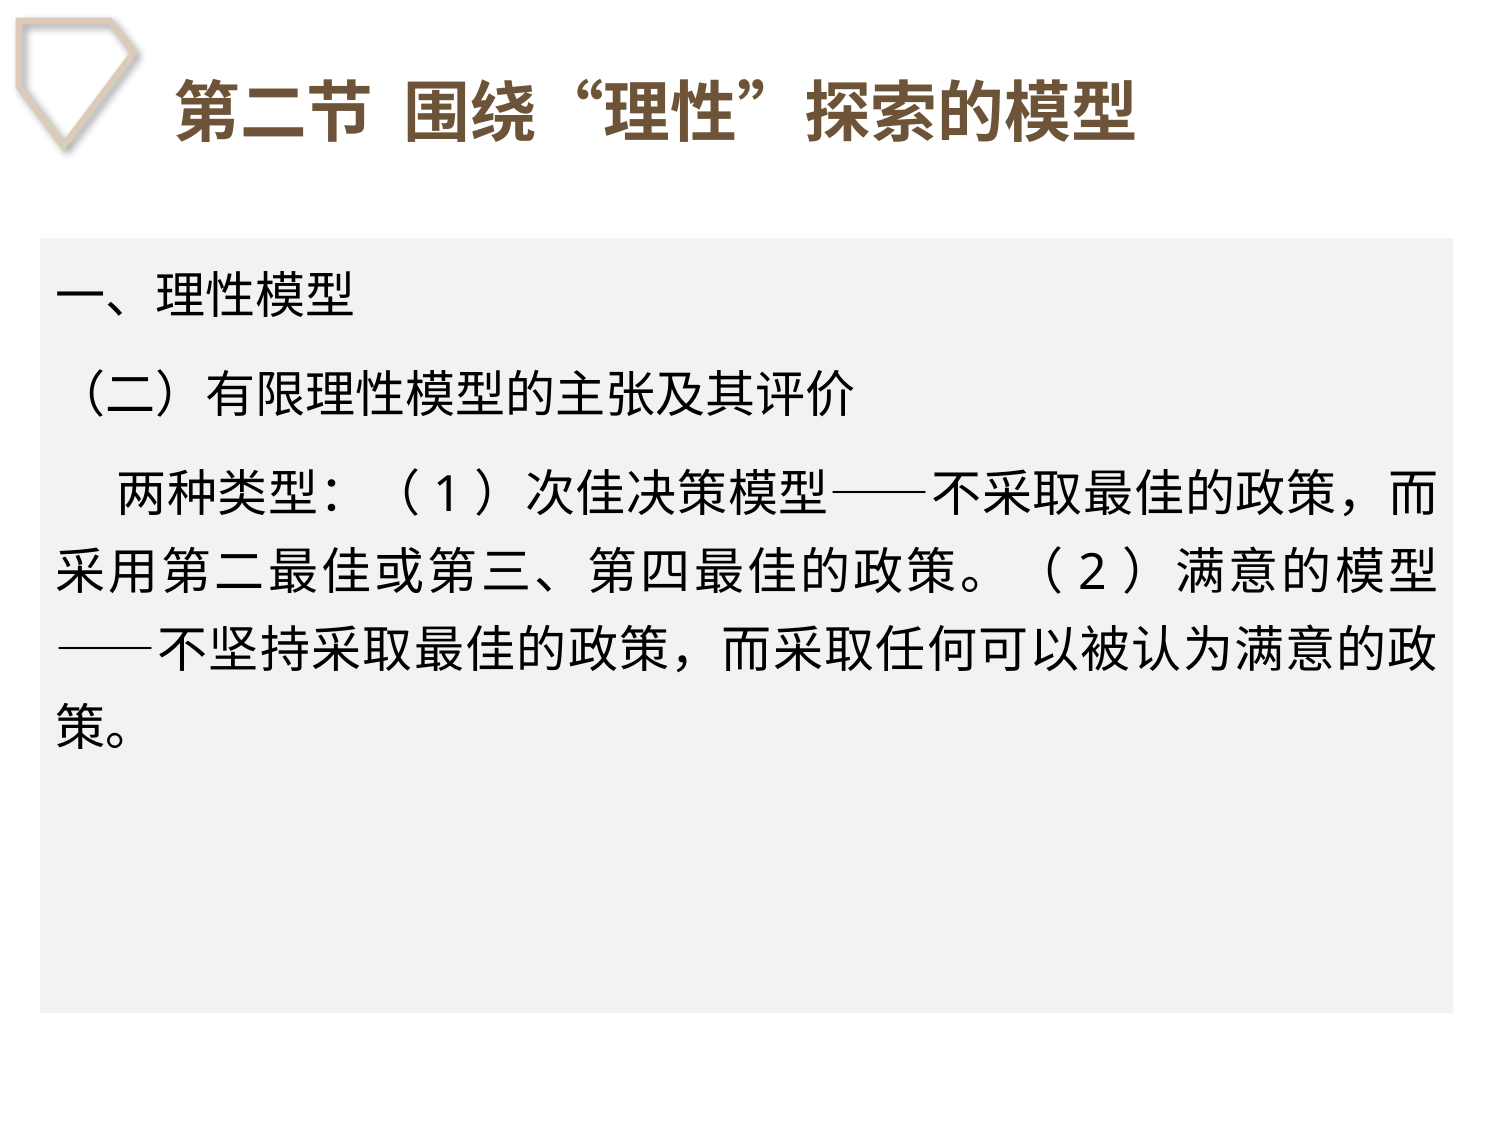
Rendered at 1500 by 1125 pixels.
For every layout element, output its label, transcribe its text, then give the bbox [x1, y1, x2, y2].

title 第二节 围绕“理性”探索的模型 [158, 0, 1456, 159]
list 一、理性模型 （二）有限理性模型的主张及其评价 两种类型：（1）次佳决策模型——不采取最佳的政策，而采用第二最佳或第三、第四最佳的政策。（2）满意的模型——不坚持采取最佳的政策，而采取任何可以被认为满意的政策。 [40, 238, 1454, 1014]
